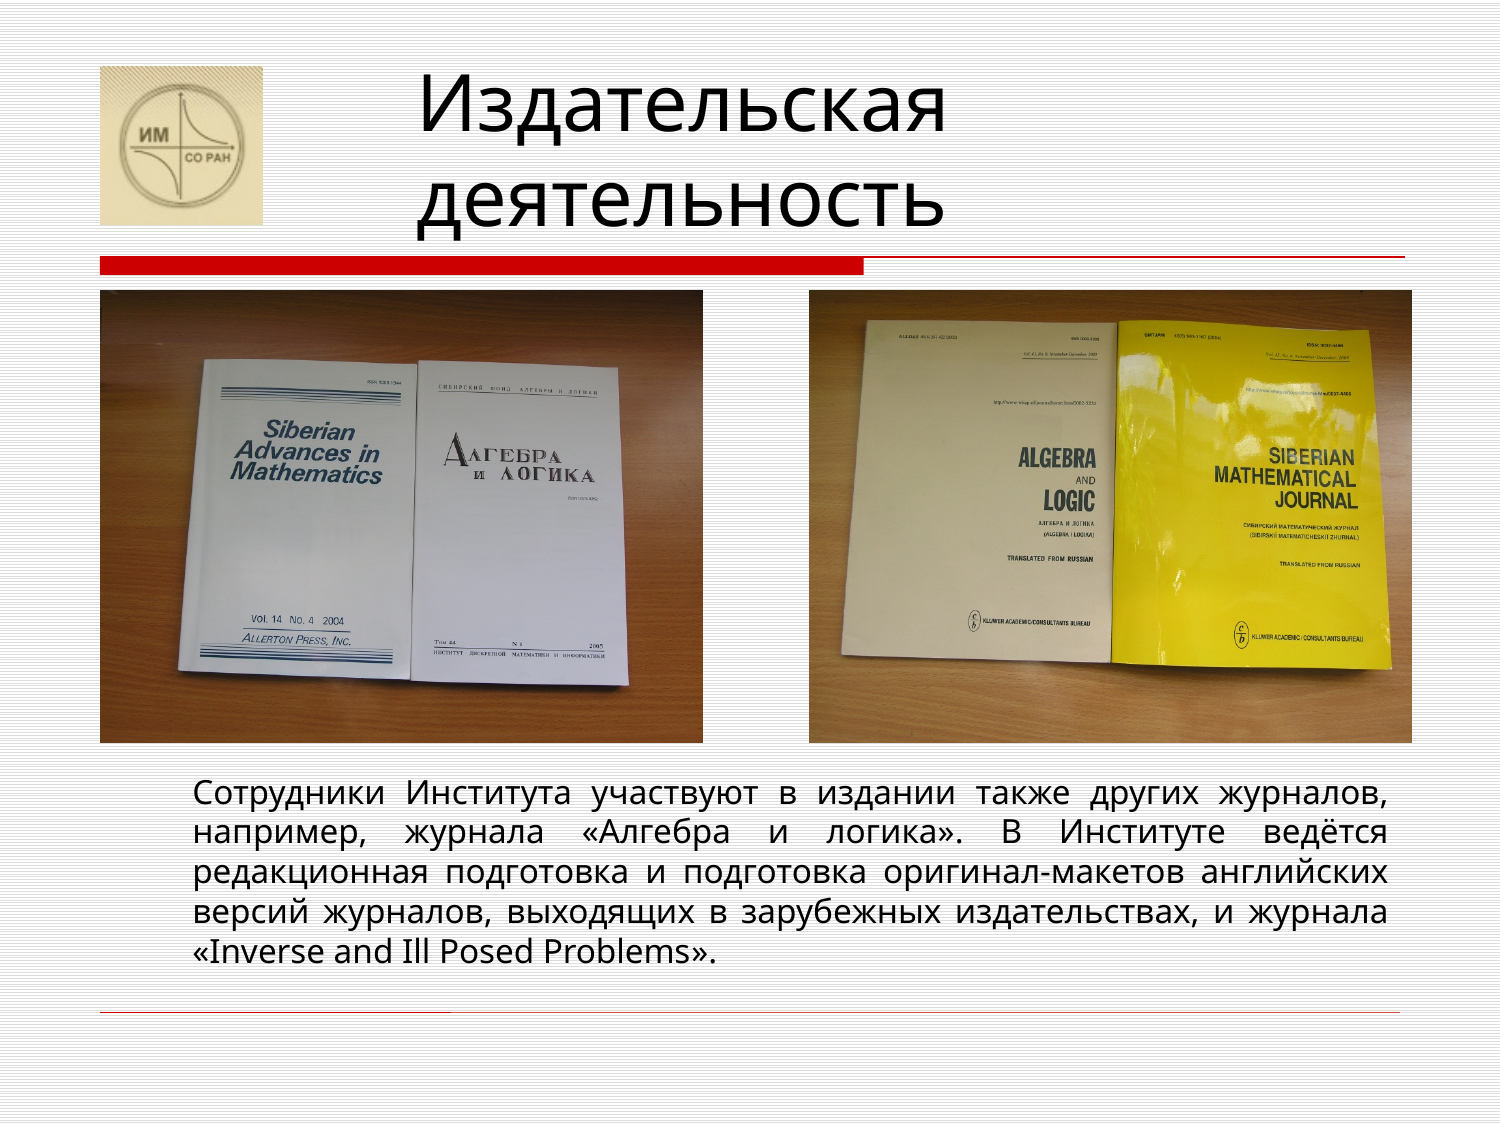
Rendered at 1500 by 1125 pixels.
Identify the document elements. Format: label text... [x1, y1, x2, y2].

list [99, 66, 263, 225]
picture [808, 290, 1412, 743]
title Издательская деятельность [401, 49, 1408, 250]
picture [99, 290, 704, 744]
list Сотрудники Института участвуют в издании также других журналов, например, журнала «Алгебра и логика». В Институте ведётся редакционная подготовка и подготовка оригинал-макетов английских версий журналов, выходящих в зарубежных издательствах, и журнала «Inverse and Ill Posed Problems». [100, 763, 1406, 1000]
